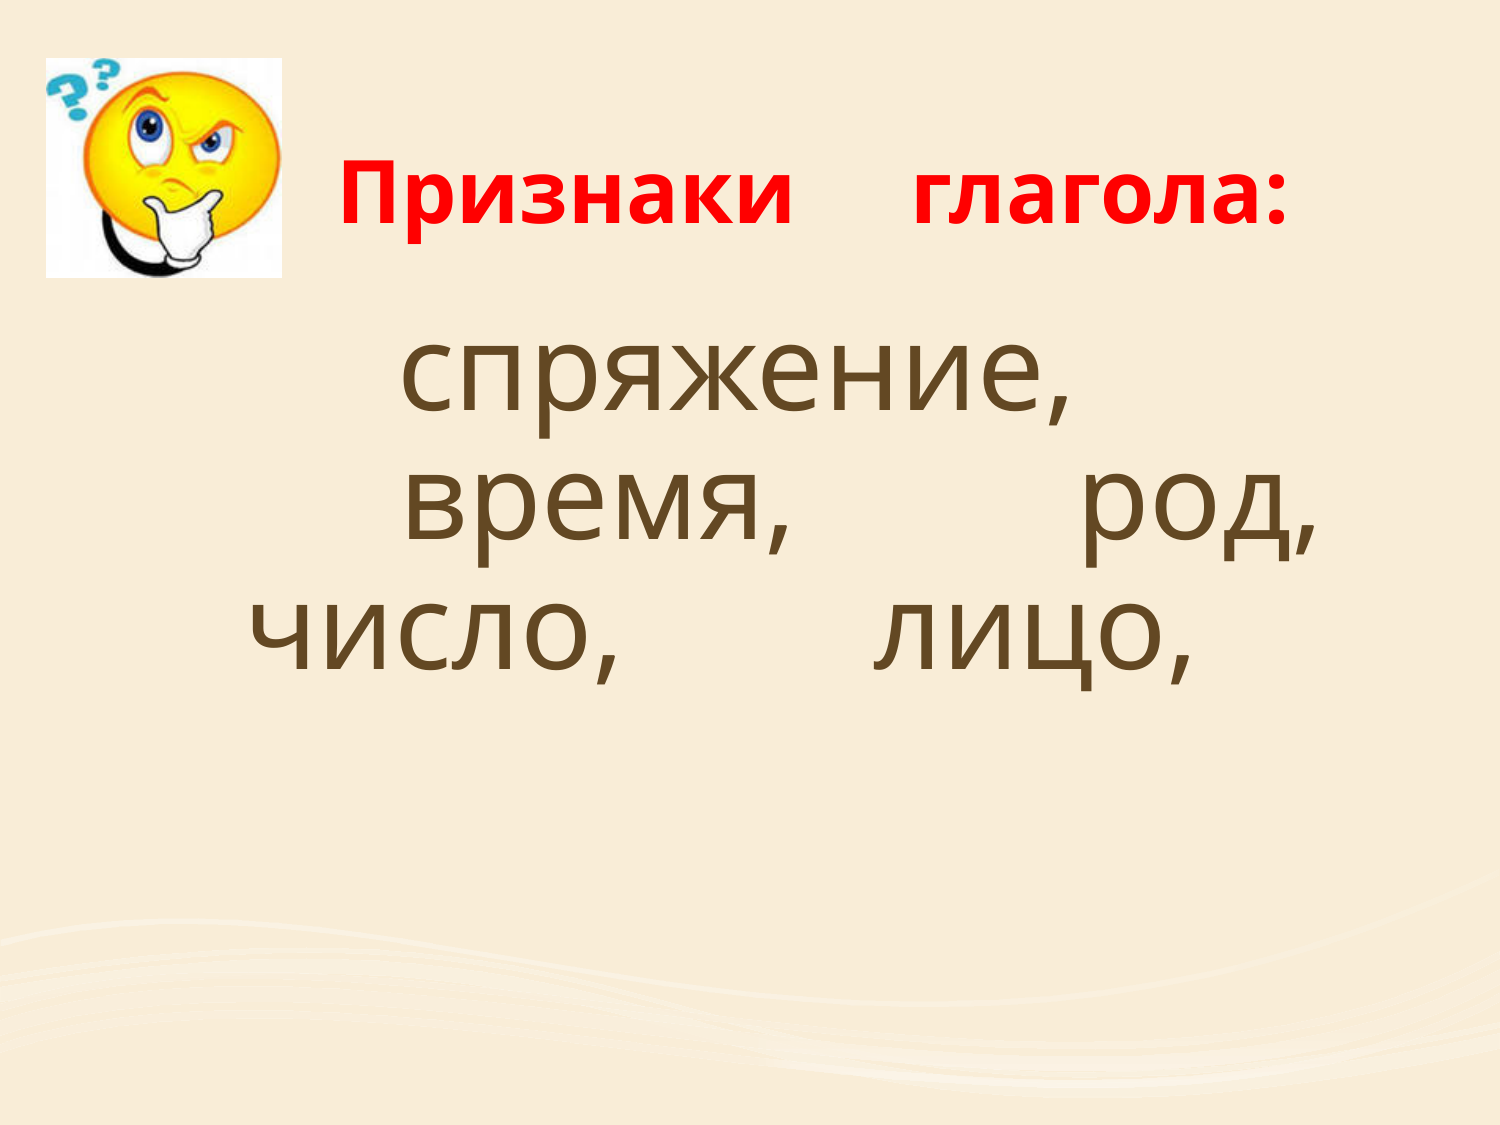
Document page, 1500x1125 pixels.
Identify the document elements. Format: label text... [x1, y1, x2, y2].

title Признаки глагола: [159, 50, 1341, 250]
picture [46, 58, 282, 278]
list спряжение, время, род, число, лицо, [159, 299, 1341, 950]
